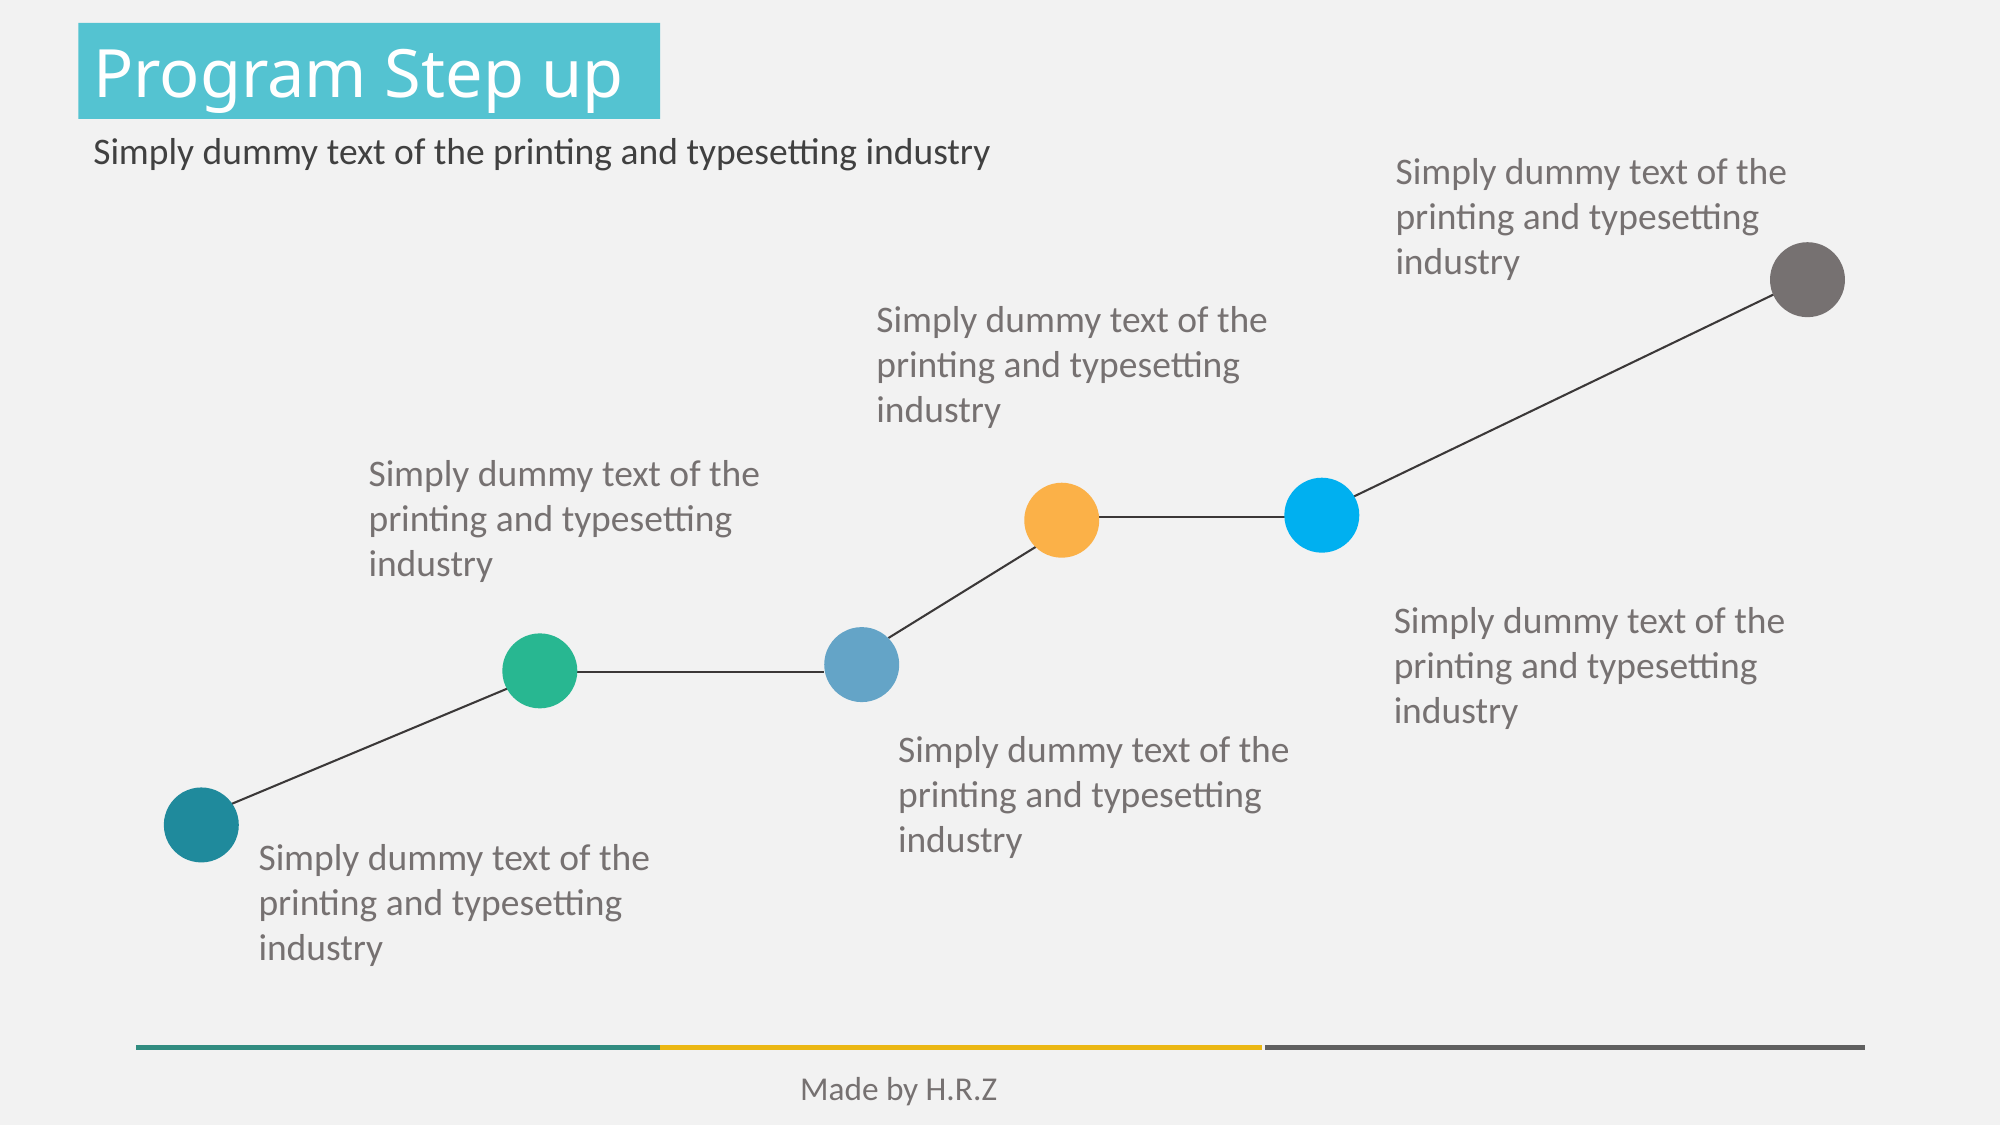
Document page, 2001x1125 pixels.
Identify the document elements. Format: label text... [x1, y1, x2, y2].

text_box [501, 632, 579, 710]
text_box [1768, 241, 1847, 319]
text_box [1344, 291, 1779, 501]
text_box [823, 626, 901, 704]
text_box [162, 786, 240, 864]
text_box Simply dummy text of the printing and typesetting industry [1380, 139, 1813, 290]
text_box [136, 1047, 1865, 1116]
text_box Simply dummy text of the printing and typesetting industry [243, 825, 761, 976]
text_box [78, 23, 1434, 181]
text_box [888, 532, 1059, 639]
text_box [1283, 476, 1361, 554]
text_box Simply dummy text of the printing and typesetting industry [883, 717, 1401, 868]
text_box [1023, 481, 1101, 559]
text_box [219, 681, 525, 809]
text_box Simply dummy text of the printing and typesetting industry [861, 287, 1379, 437]
text_box Simply dummy text of the printing and typesetting industry [1378, 588, 1897, 739]
text_box Simply dummy text of the printing and typesetting industry [353, 441, 871, 592]
